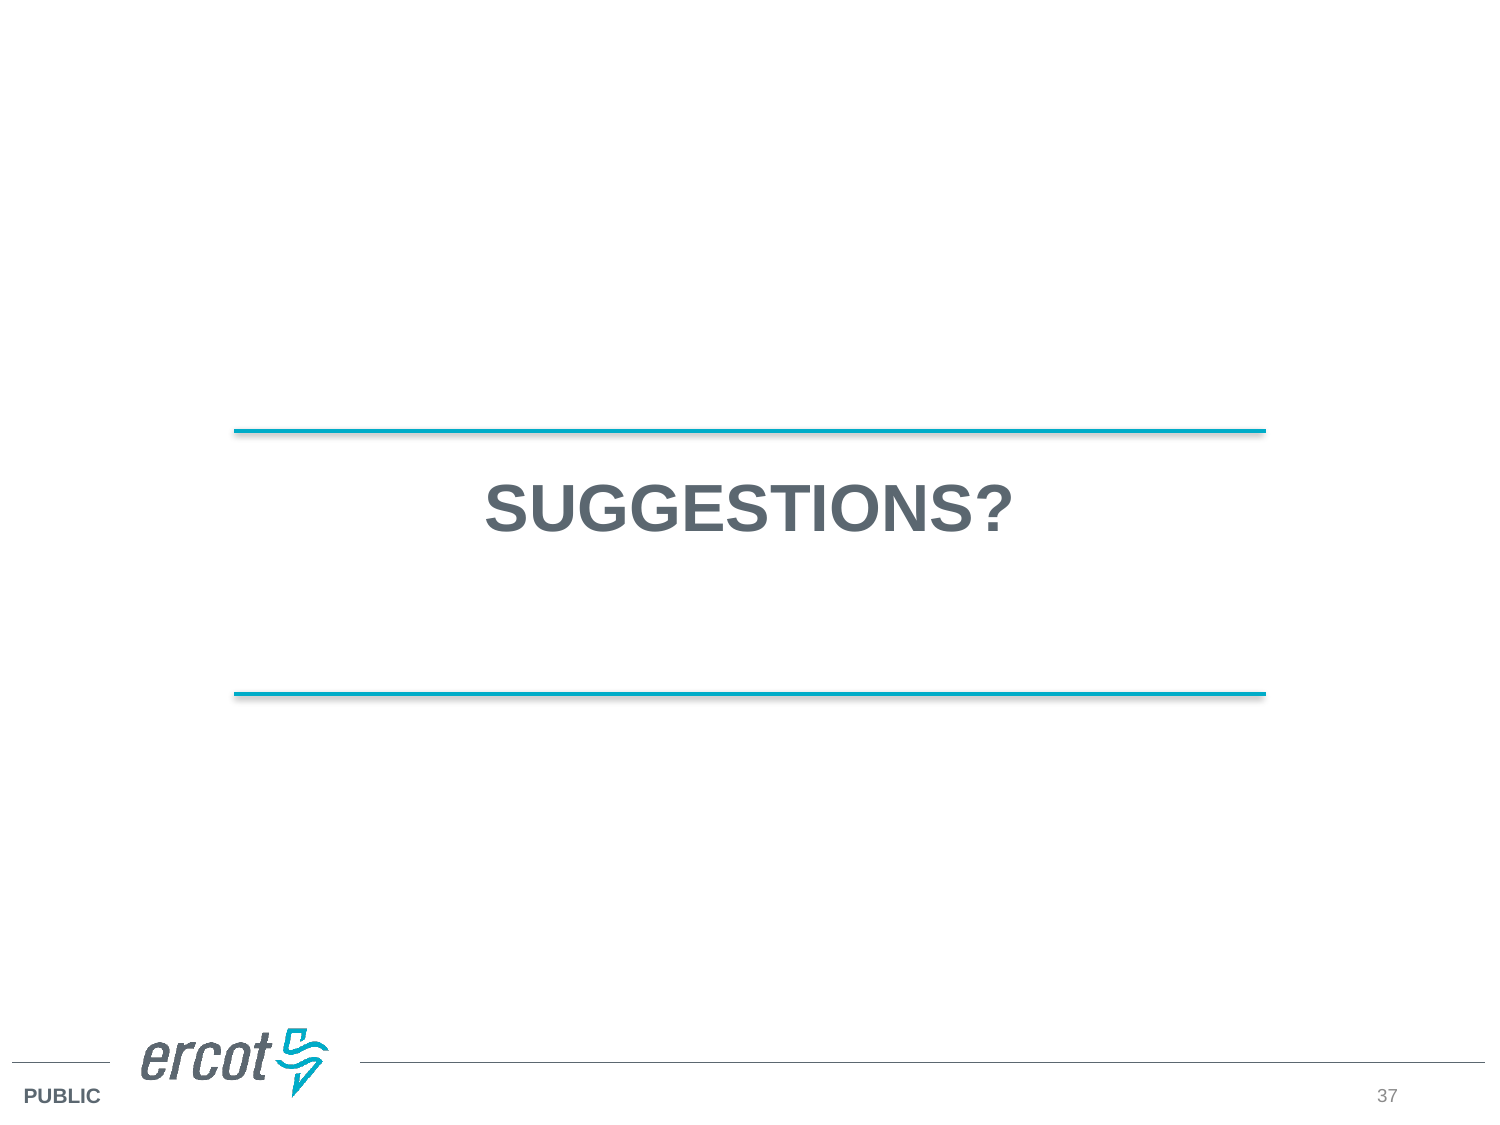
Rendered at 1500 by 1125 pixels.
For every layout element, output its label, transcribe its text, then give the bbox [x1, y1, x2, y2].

picture [137, 1024, 332, 1100]
slide_number 37 [1350, 1077, 1425, 1113]
list Suggestions? [126, 457, 1374, 655]
